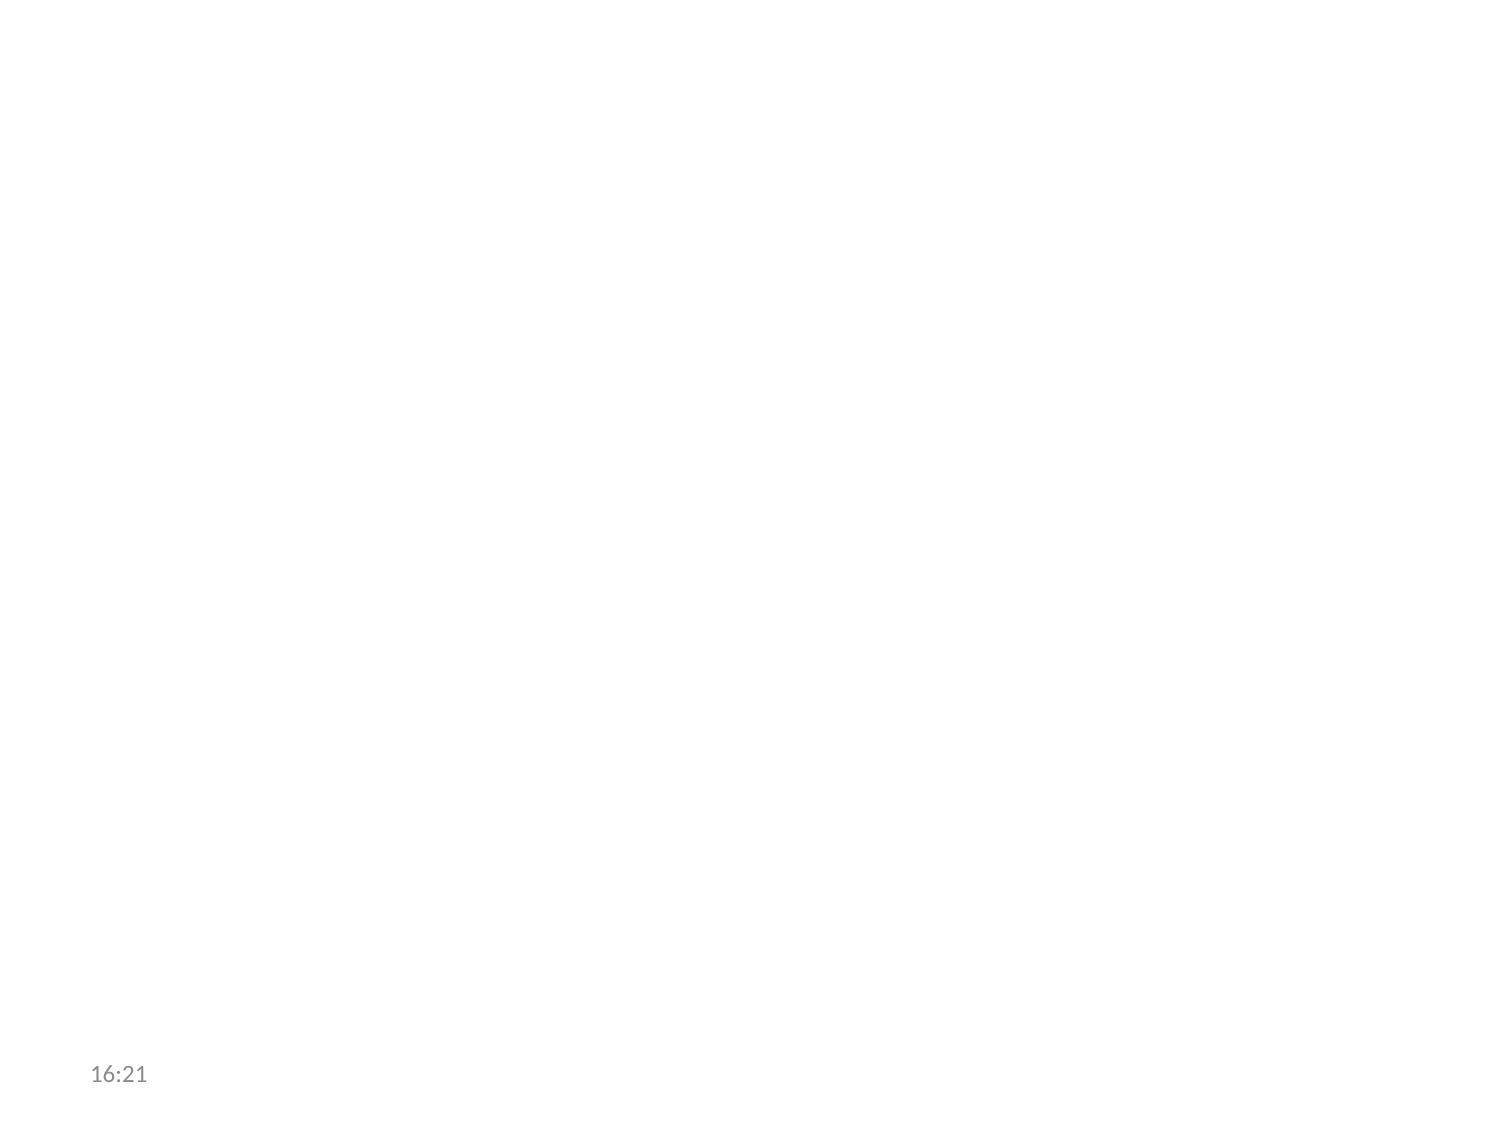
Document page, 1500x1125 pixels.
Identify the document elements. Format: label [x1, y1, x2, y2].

slide_number [75, 1042, 425, 1103]
